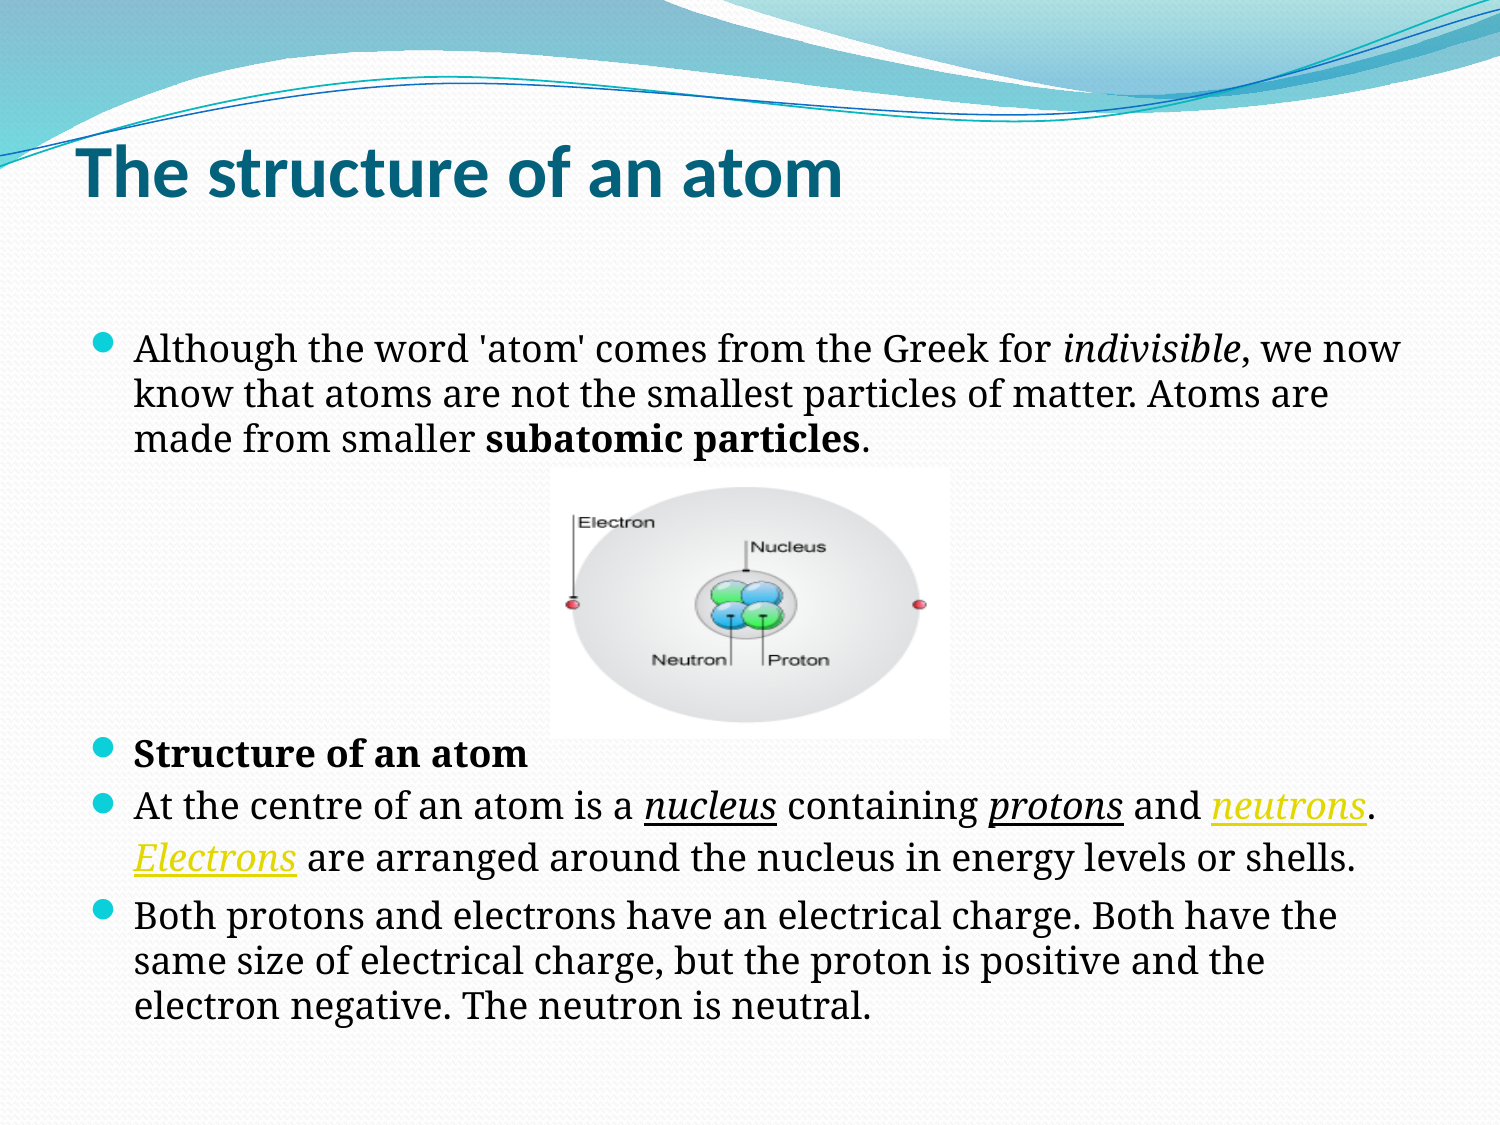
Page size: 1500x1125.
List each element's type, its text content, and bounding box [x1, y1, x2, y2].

list Although the word 'atom' comes from the Greek for indivisible, we now know that atoms are not the smallest particles of matter. Atoms are made from smaller subatomic particles. Structure of an atom At the centre of an atom is a nucleus containing protons and neutrons. Electrons are arranged around the nucleus in energy levels or shells. Both protons and electrons have an electrical charge. Both have the same size of electrical charge, but the proton is positive and the electron negative. The neutron is neutral. [75, 317, 1425, 1038]
title The structure of an atom [75, 115, 1425, 303]
picture [550, 468, 950, 740]
